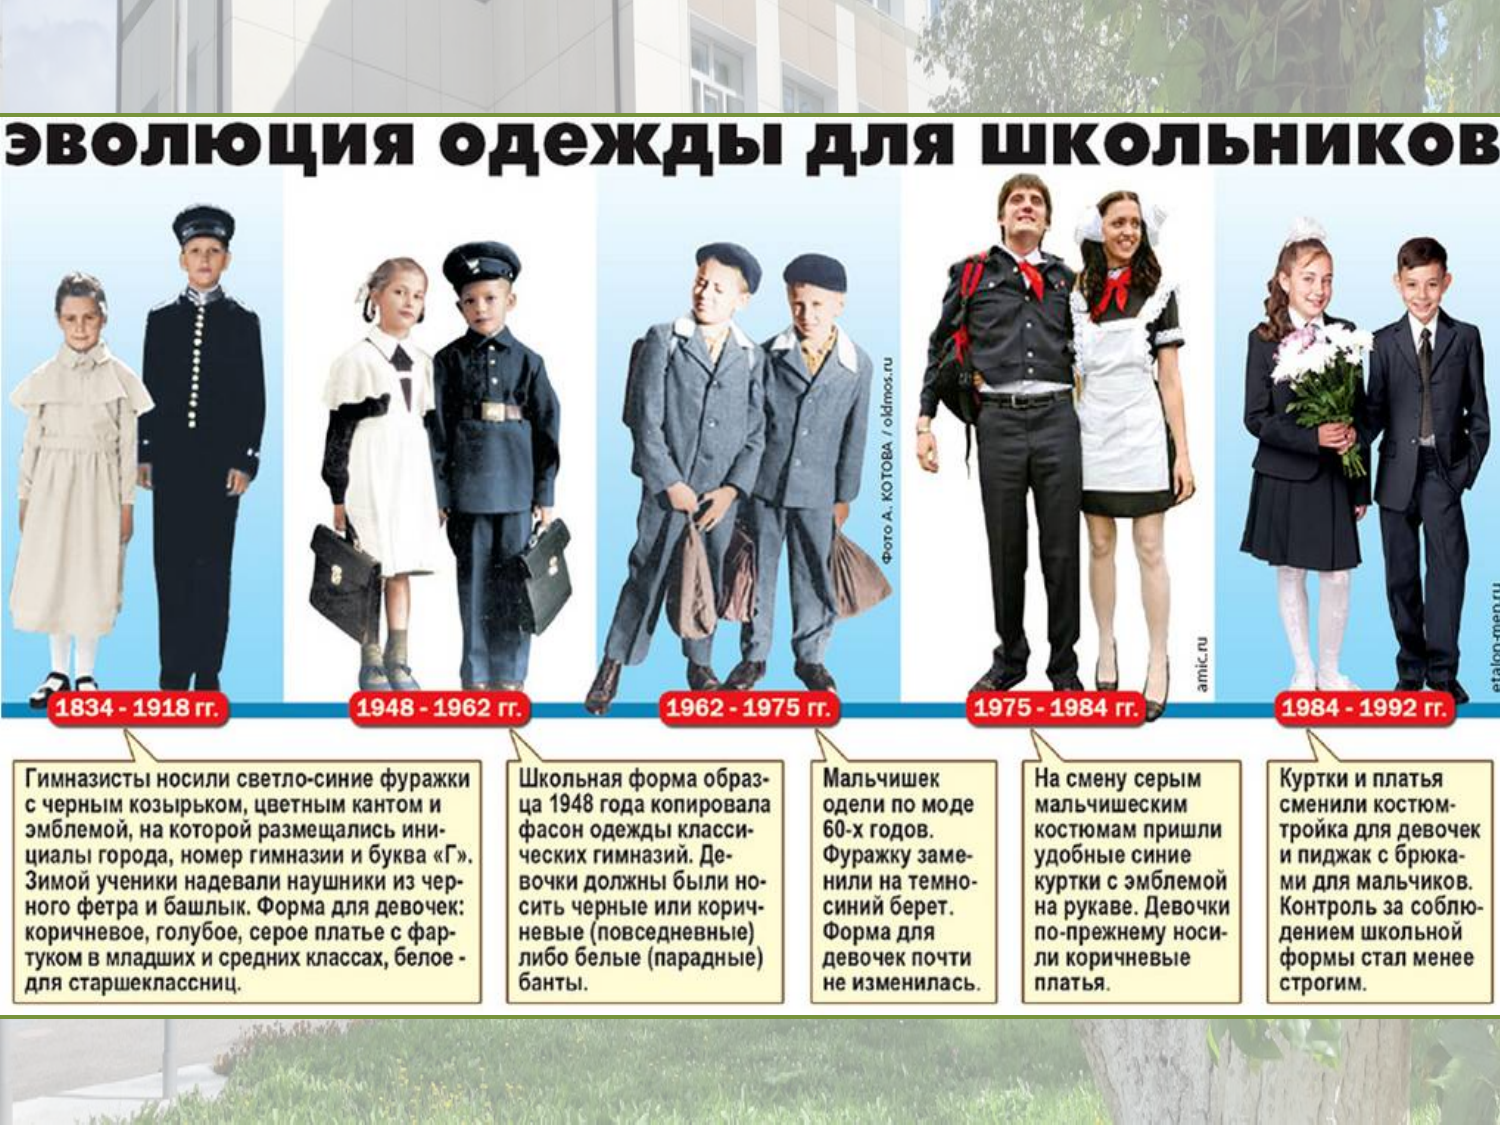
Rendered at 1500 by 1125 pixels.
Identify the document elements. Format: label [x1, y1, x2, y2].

list [0, 116, 1500, 1016]
